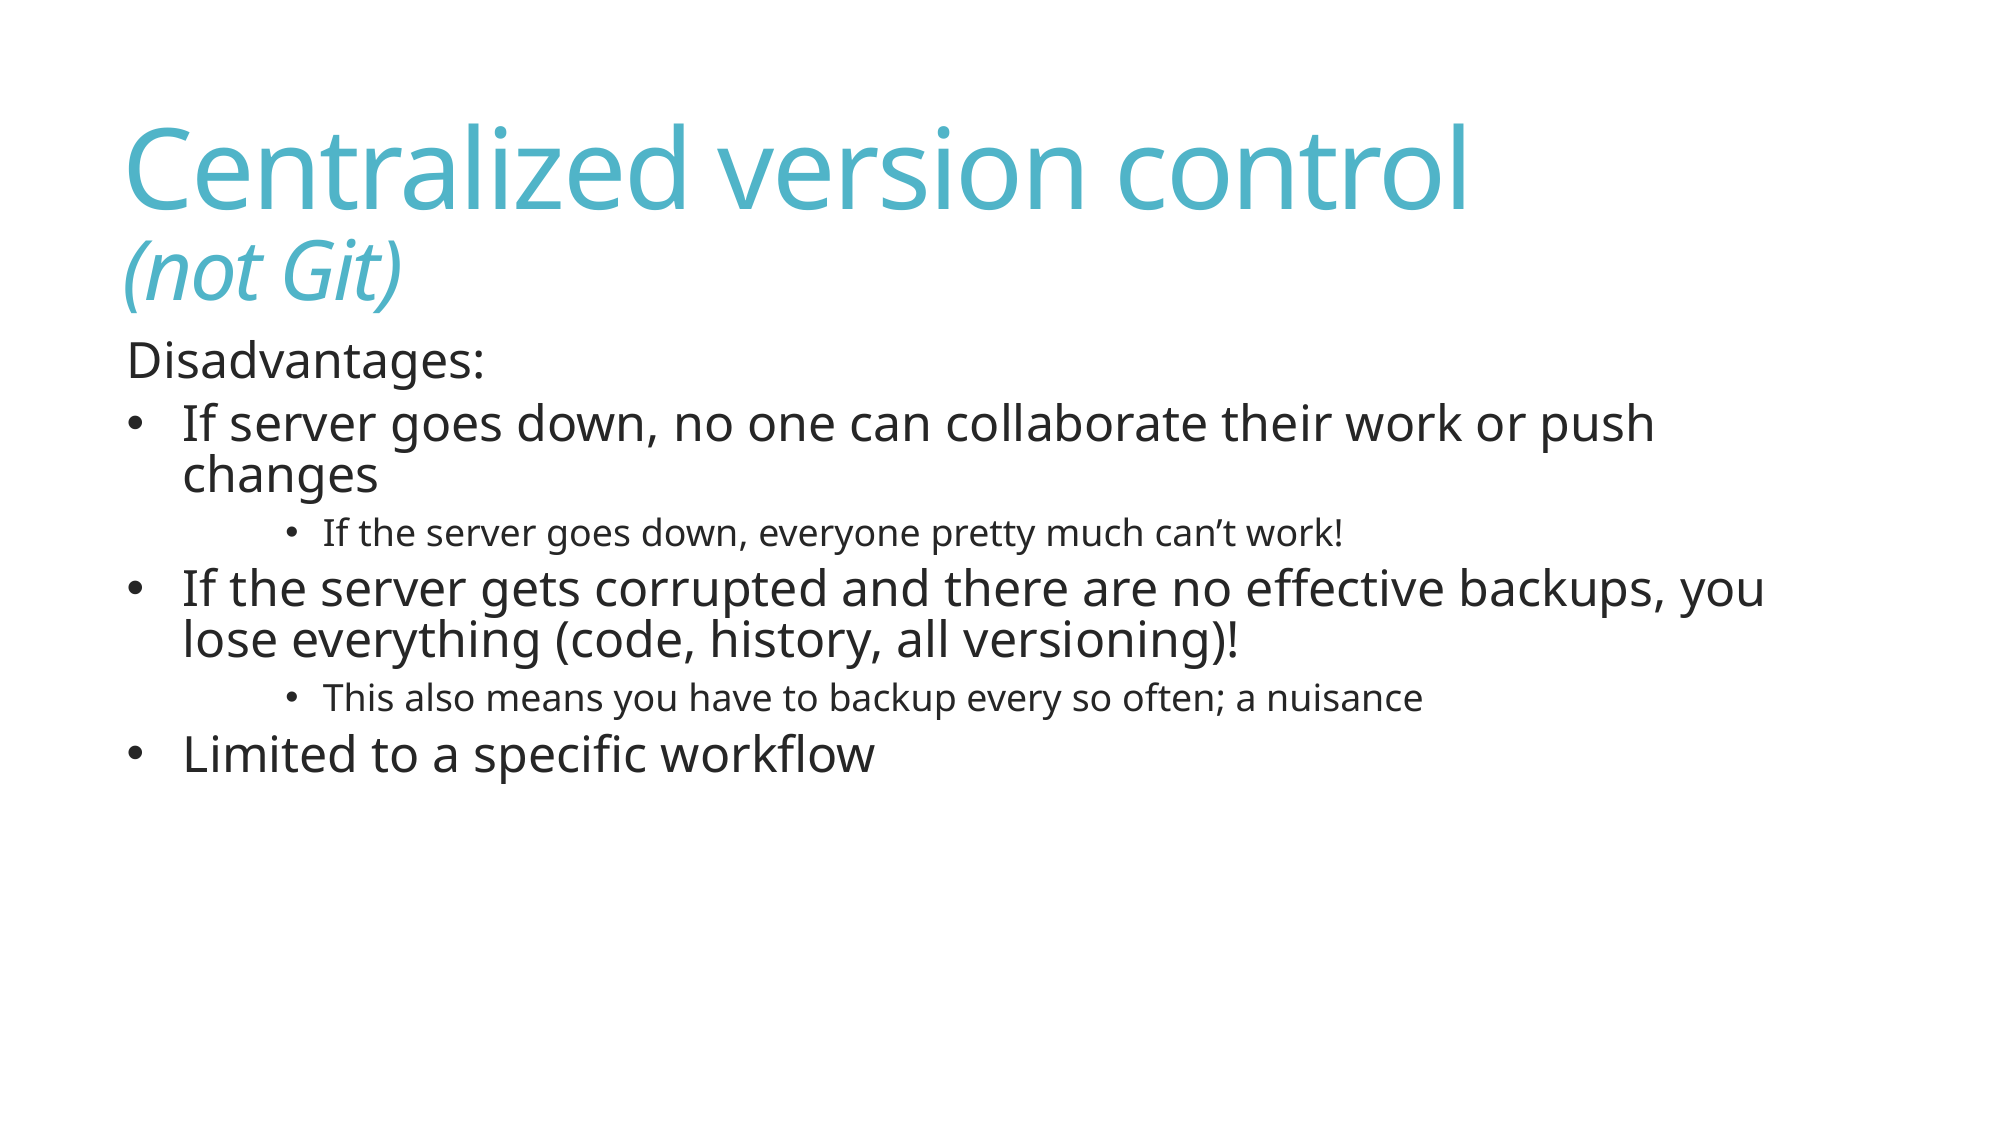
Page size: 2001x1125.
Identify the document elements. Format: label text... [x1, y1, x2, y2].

title Centralized version control (not Git) [107, 81, 1875, 354]
list Disadvantages: If server goes down, no one can collaborate their work or push changes If the server goes down, everyone pretty much can’t work! If the server gets corrupted and there are no effective backups, you lose everything (code, history, all versioning)! This also means you have to backup every so often; a nuisance Limited to a specific workflow [111, 329, 1876, 948]
